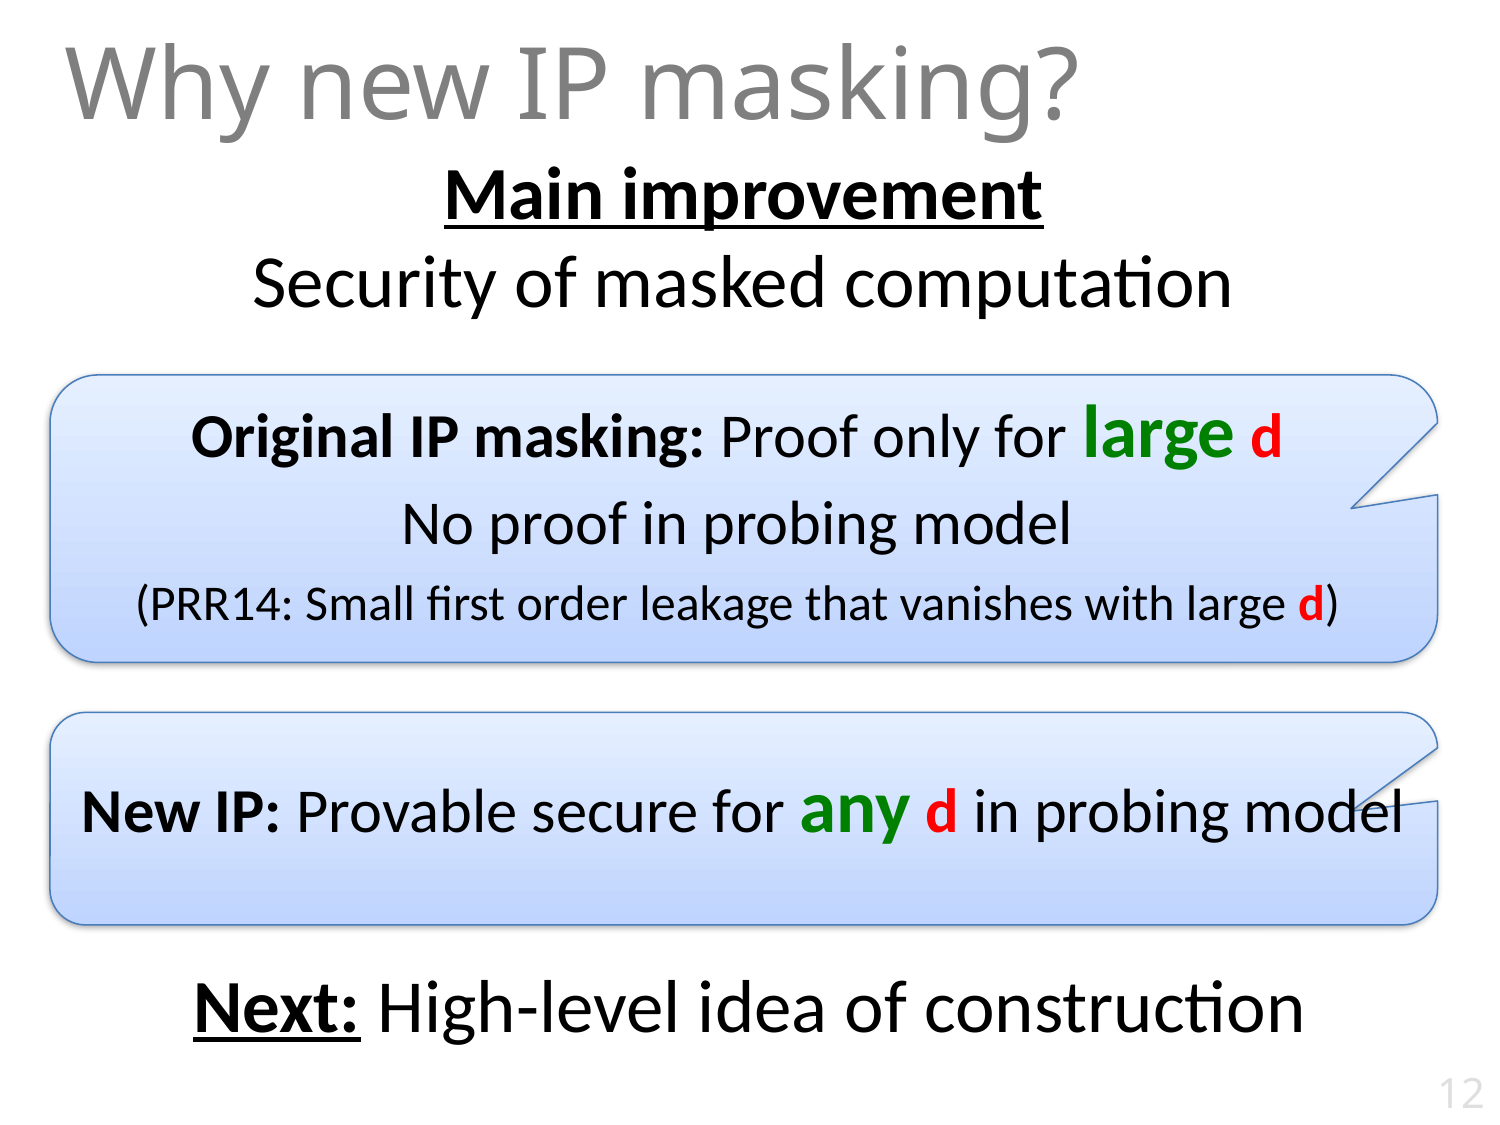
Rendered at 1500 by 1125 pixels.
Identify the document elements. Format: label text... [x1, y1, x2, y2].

text_box [49, 390, 62, 648]
text_box [49, 863, 1439, 926]
text_box Main improvement [62, 137, 1425, 224]
text_box [49, 711, 1439, 750]
text_box (PRR14: Small first order leakage that vanishes with large d) [62, 588, 1413, 675]
text_box Original IP masking: Proof only for large d [62, 375, 1413, 474]
text_box Next: High-level idea of construction [0, 950, 1500, 1063]
text_box [1413, 380, 1439, 449]
text_box [1413, 493, 1439, 658]
slide_number 12 [1362, 1065, 1500, 1125]
text_box Security of masked computation [37, 224, 1450, 338]
text_box New IP: Provable secure for any d in probing model [37, 750, 1450, 863]
text_box No proof in probing model [62, 474, 1413, 588]
text_box Why new IP masking? [50, 12, 1500, 148]
